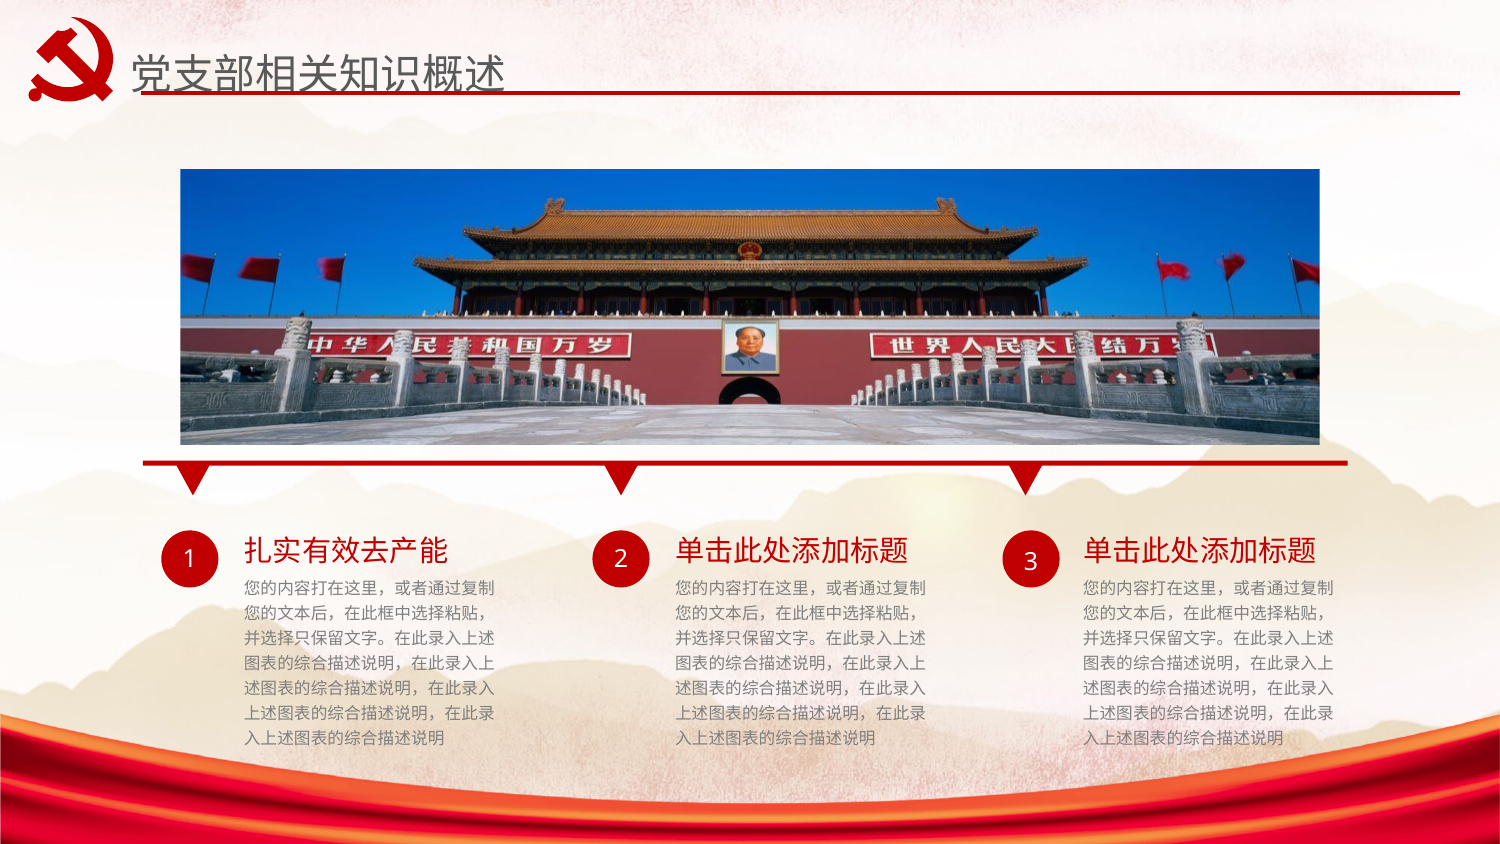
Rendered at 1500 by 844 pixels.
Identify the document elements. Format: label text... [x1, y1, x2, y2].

picture [0, 0, 1500, 844]
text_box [161, 530, 219, 588]
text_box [142, 460, 1348, 496]
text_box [674, 532, 942, 713]
text_box [180, 169, 1320, 445]
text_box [592, 530, 650, 588]
text_box [28, 17, 114, 102]
title 党支部相关知识概述 [115, 47, 900, 105]
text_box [1002, 530, 1060, 588]
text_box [243, 532, 510, 713]
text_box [1082, 532, 1350, 713]
